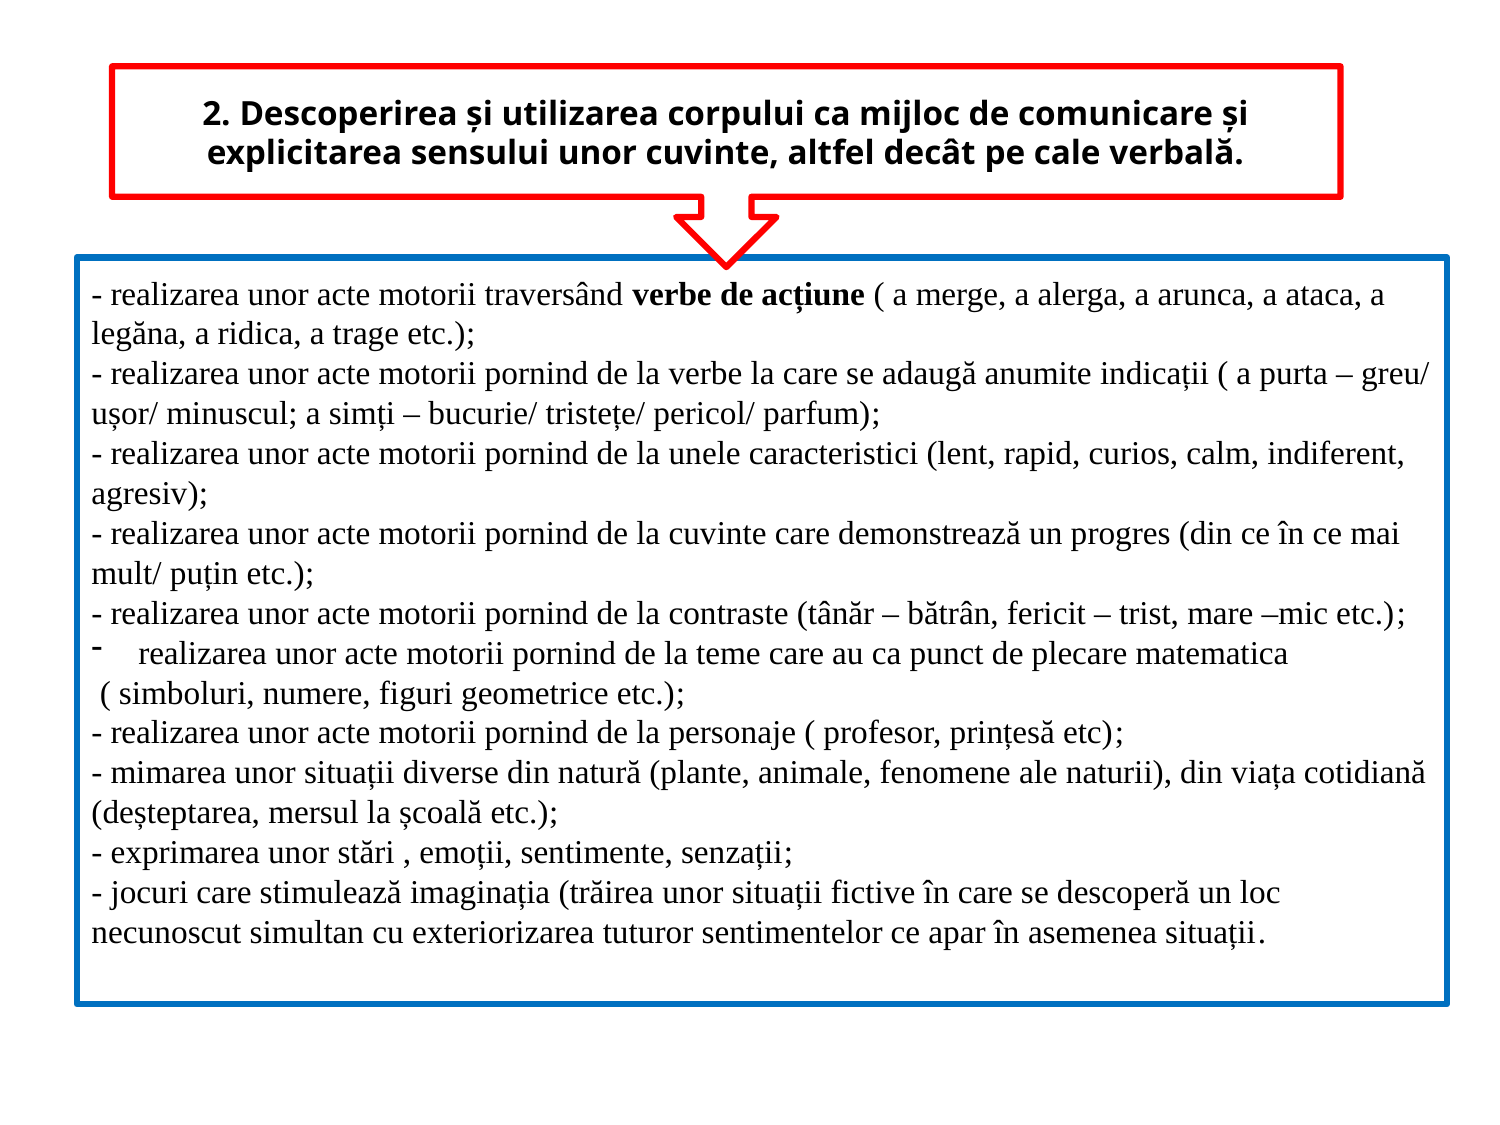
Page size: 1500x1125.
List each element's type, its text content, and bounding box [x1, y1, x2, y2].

text_box 2. Descoperirea și utilizarea corpului ca mijloc de comunicare și explicitarea sensului unor cuvinte, altfel decât pe cale verbală. [109, 64, 1343, 270]
text_box - realizarea unor acte motorii traversând verbe de acțiune ( a merge, a alerga, a arunca, a ataca, a legăna, a ridica, a trage etc.); - realizarea unor acte motorii pornind de la verbe la care se adaugă anumite indicații ( a purta – greu/ ușor/ minuscul; a simți – bucurie/ tristețe/ pericol/ parfum); - realizarea unor acte motorii pornind de la unele caracteristici (lent, rapid, curios, calm, indiferent, agresiv); - realizarea unor acte motorii pornind de la cuvinte care demonstrează un progres (din ce în ce mai mult/ puțin etc.); - realizarea unor acte motorii pornind de la contraste (tânăr – bătrân, fericit – trist, mare –mic etc.); realizarea unor acte motorii pornind de la teme care au ca punct de plecare matematica ( simboluri, numere, figuri geometrice etc.); - realizarea unor acte motorii pornind de la personaje ( profesor, prințesă etc); - mimarea unor situații diverse din natură (plante, animale, fenomene ale naturii), din viața cotidiană (deșteptarea, mersul la școală etc.); - exprimarea unor stări , emoții, sentimente, senzații; - jocuri care stimulează imaginația (trăirea unor situații fictive în care se descoperă un loc necunoscut simultan cu exteriorizarea tuturor sentimentelor ce apar în asemenea situații. [75, 255, 1449, 1006]
